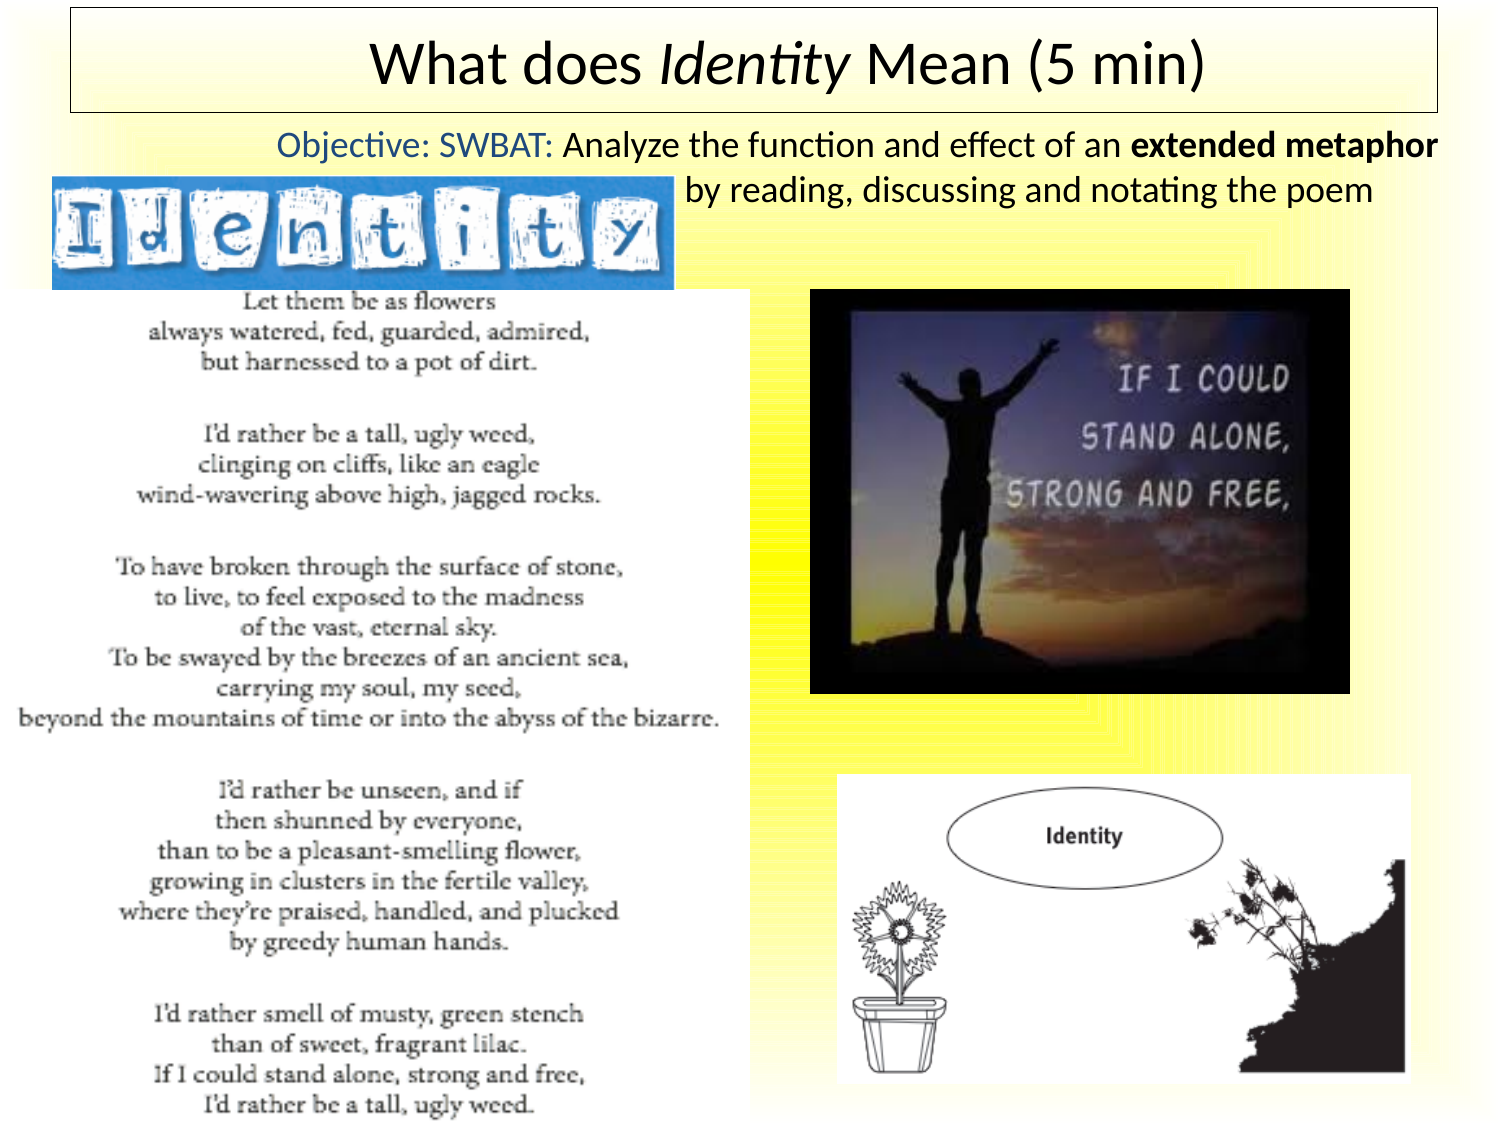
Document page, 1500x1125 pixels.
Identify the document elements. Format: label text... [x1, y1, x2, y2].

text_box Objective: SWBAT: Analyze the function and effect of an extended metaphor by reading, discussing and notating the poem Identity. [158, 112, 1500, 263]
picture [810, 289, 1351, 694]
picture [837, 774, 1412, 1084]
title What does Identity Mean (5 min) [70, 7, 1438, 113]
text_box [0, 175, 751, 1125]
